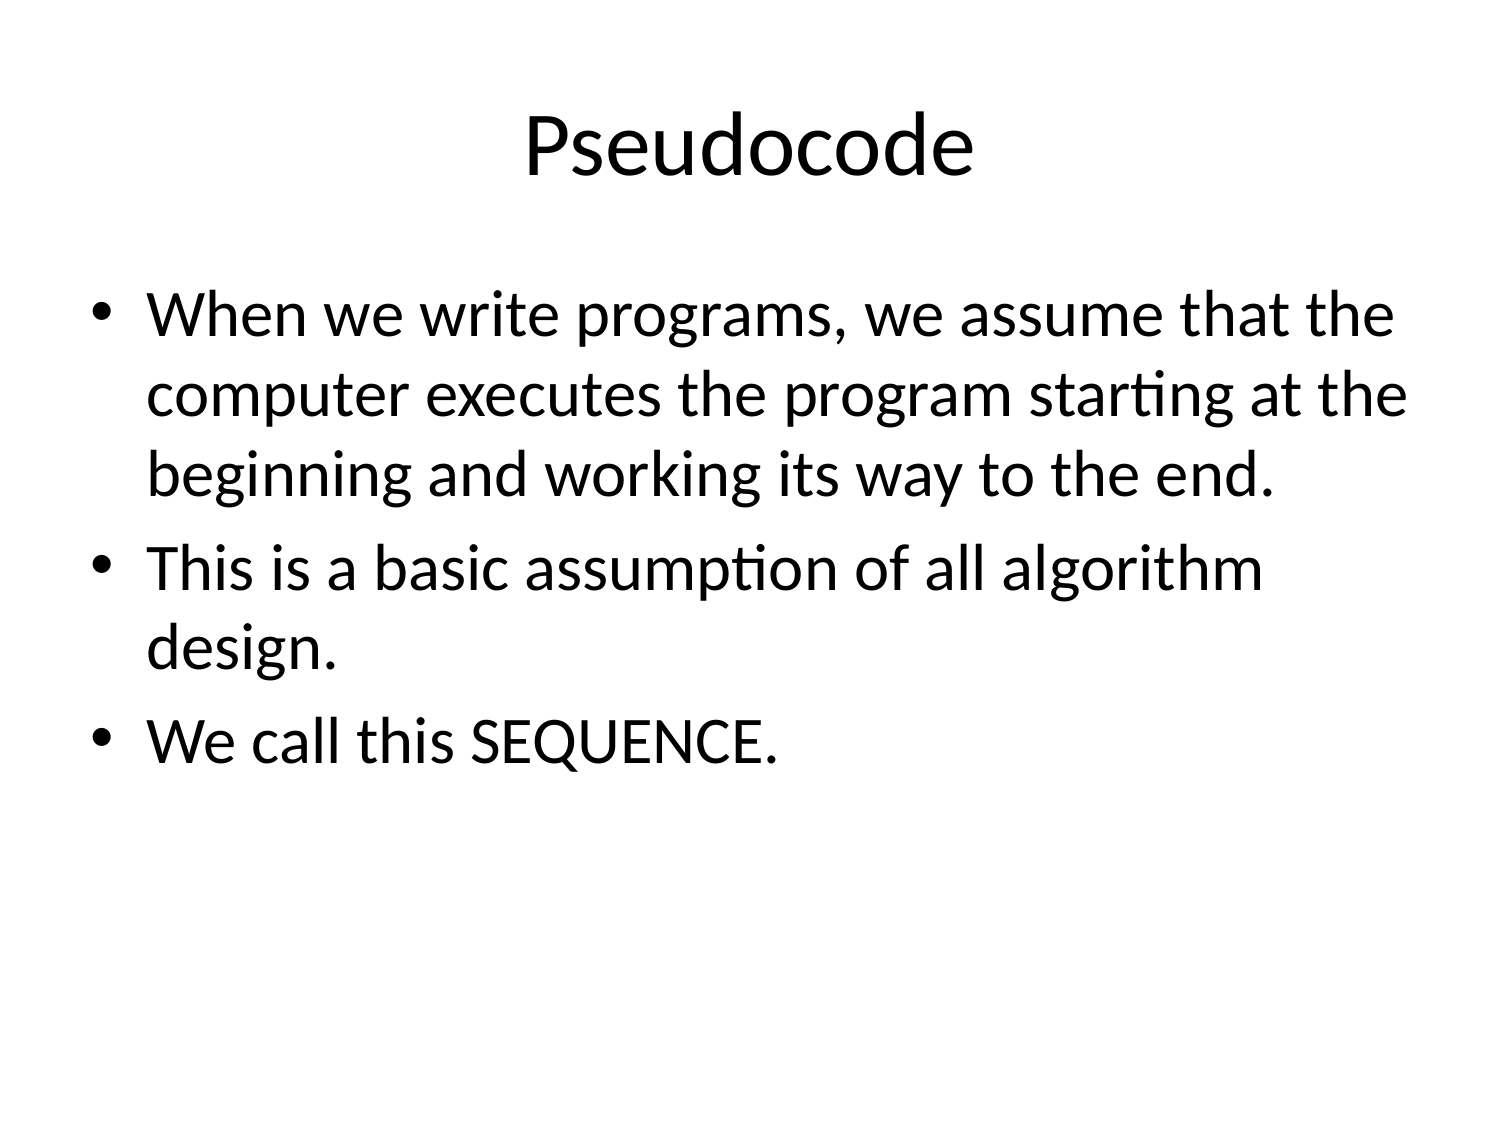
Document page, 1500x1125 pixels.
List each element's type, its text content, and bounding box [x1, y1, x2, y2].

list When we write programs, we assume that the computer executes the program starting at the beginning and working its way to the end. This is a basic assumption of all algorithm design. We call this SEQUENCE. [75, 262, 1425, 1005]
title Pseudocode [75, 45, 1425, 233]
